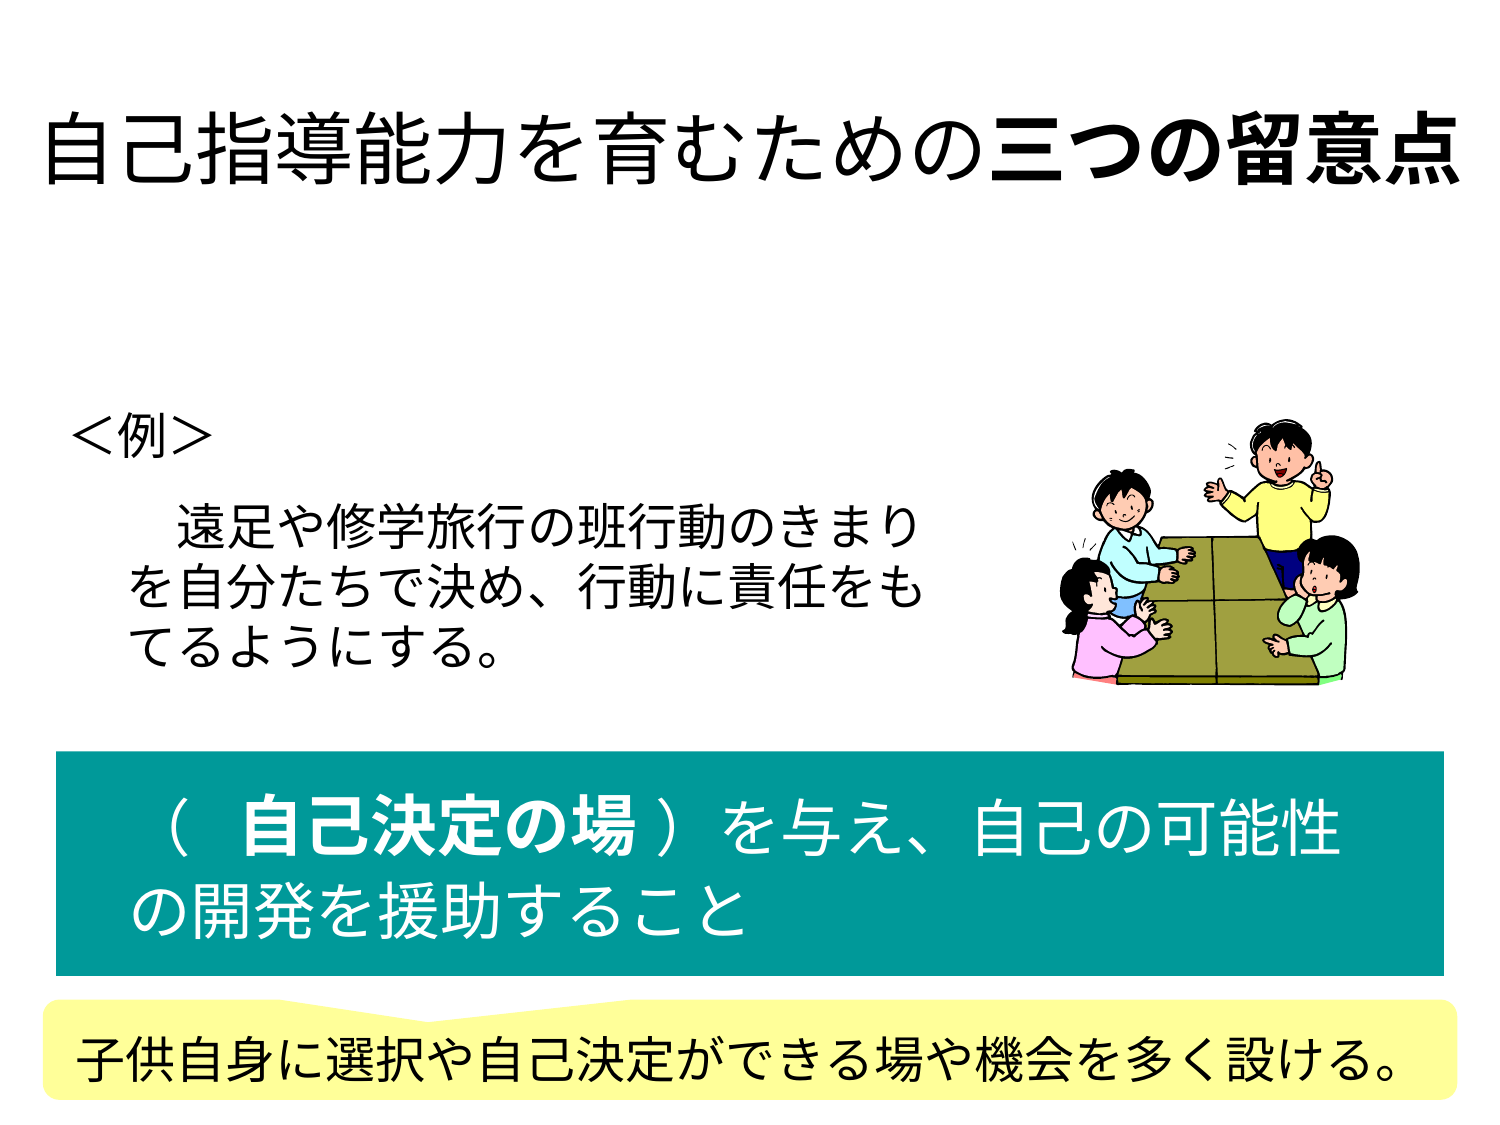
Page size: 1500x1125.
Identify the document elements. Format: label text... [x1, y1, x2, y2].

picture [1056, 416, 1362, 687]
text_box 遠足や修学旅行の班行動のきまりを自分たちで決め、行動に責任をもてるようにする。 [112, 488, 987, 684]
text_box 自己指導能力を育むための三つの留意点 [0, 92, 1500, 202]
text_box （ ）を与え、自己の可能性 の開発を援助すること [54, 749, 1446, 978]
text_box ＜例＞ [53, 397, 290, 472]
text_box 子供自身に選択や自己決定ができる場や機会を多く設ける。 [40, 997, 1460, 1102]
text_box 自己決定の場 [167, 776, 676, 872]
